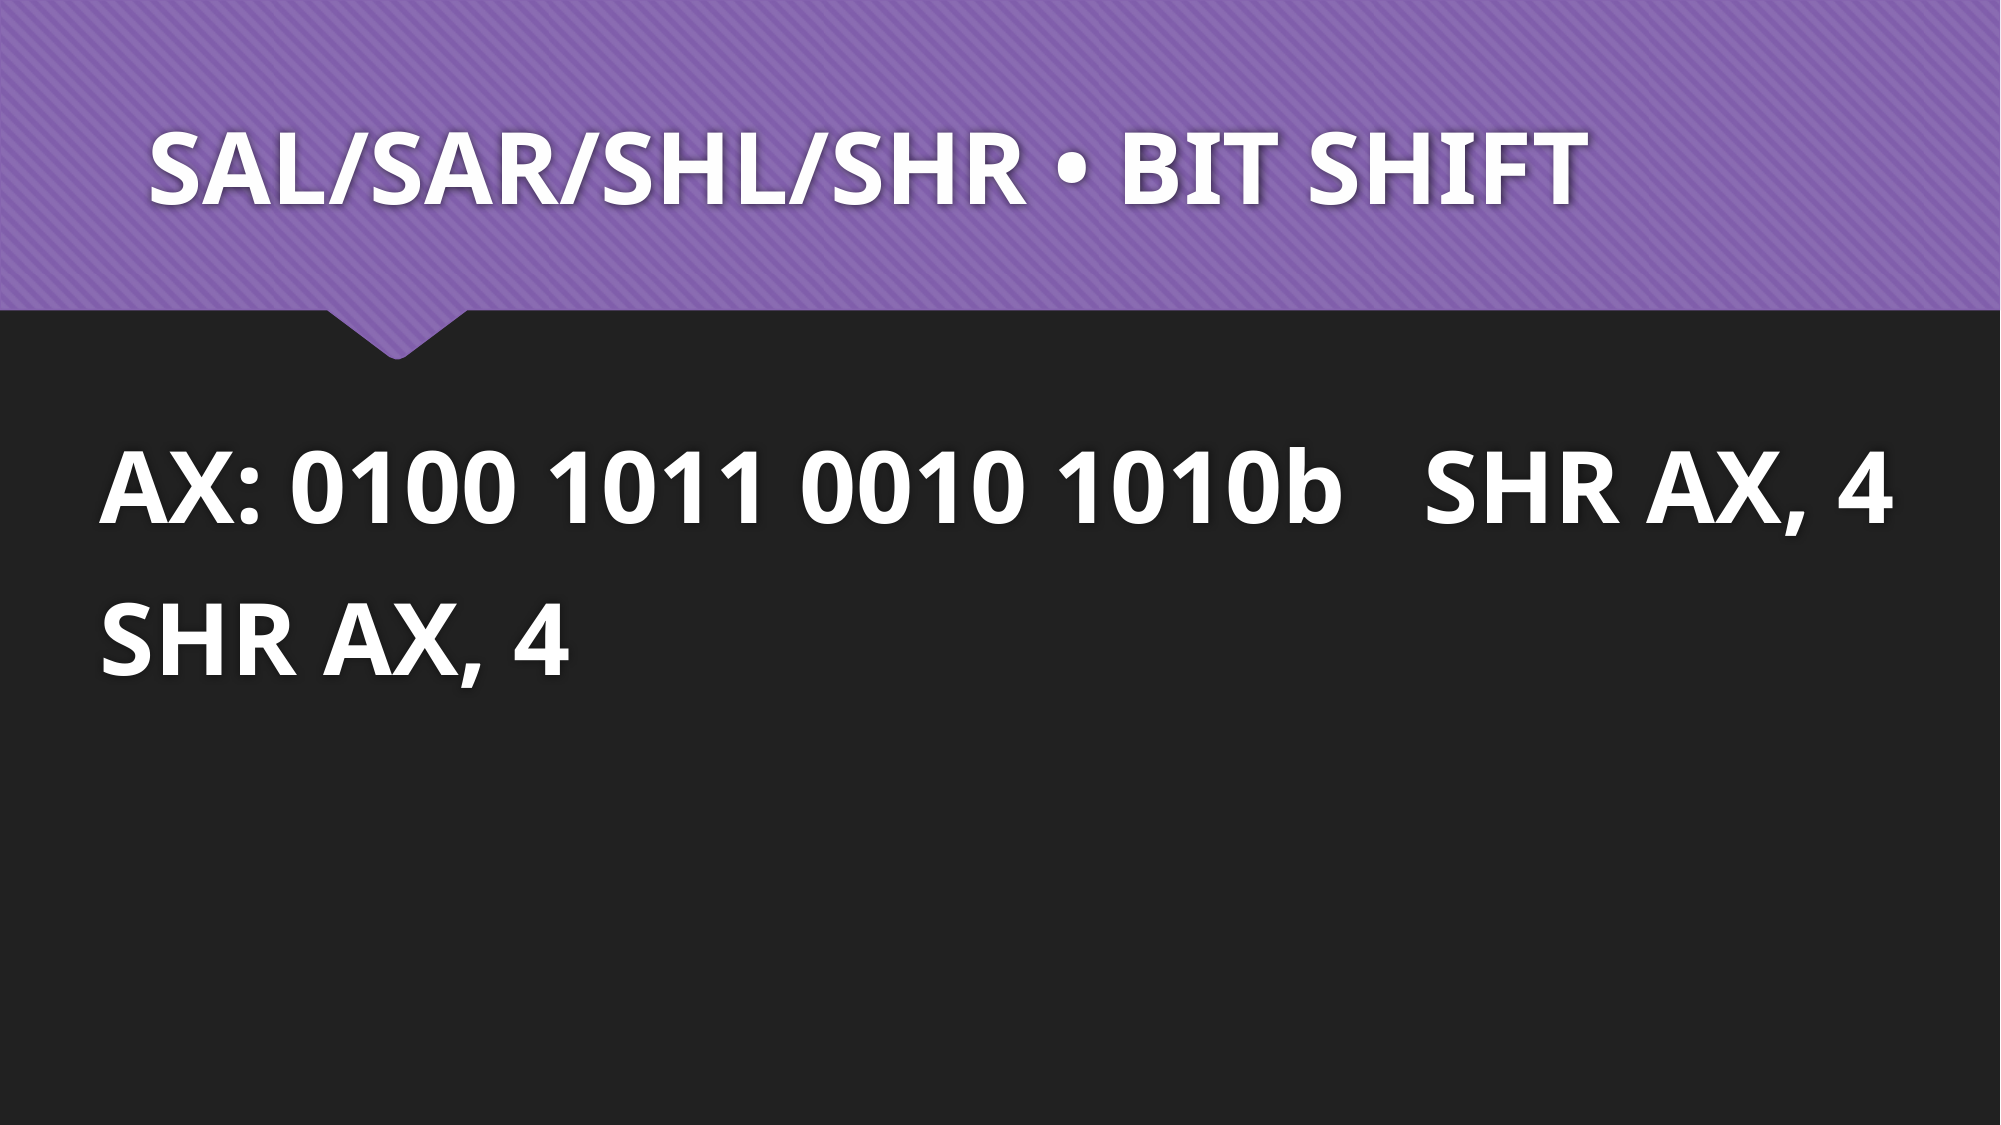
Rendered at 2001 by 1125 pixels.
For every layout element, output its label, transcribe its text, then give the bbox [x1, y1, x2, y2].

title SAL/SAR/SHL/SHR • BIT SHIFT [132, 73, 1868, 233]
list AX: 0100 1011 0010 1010b SHR AX, 4 SHR AX, 4 [84, 364, 1919, 1060]
